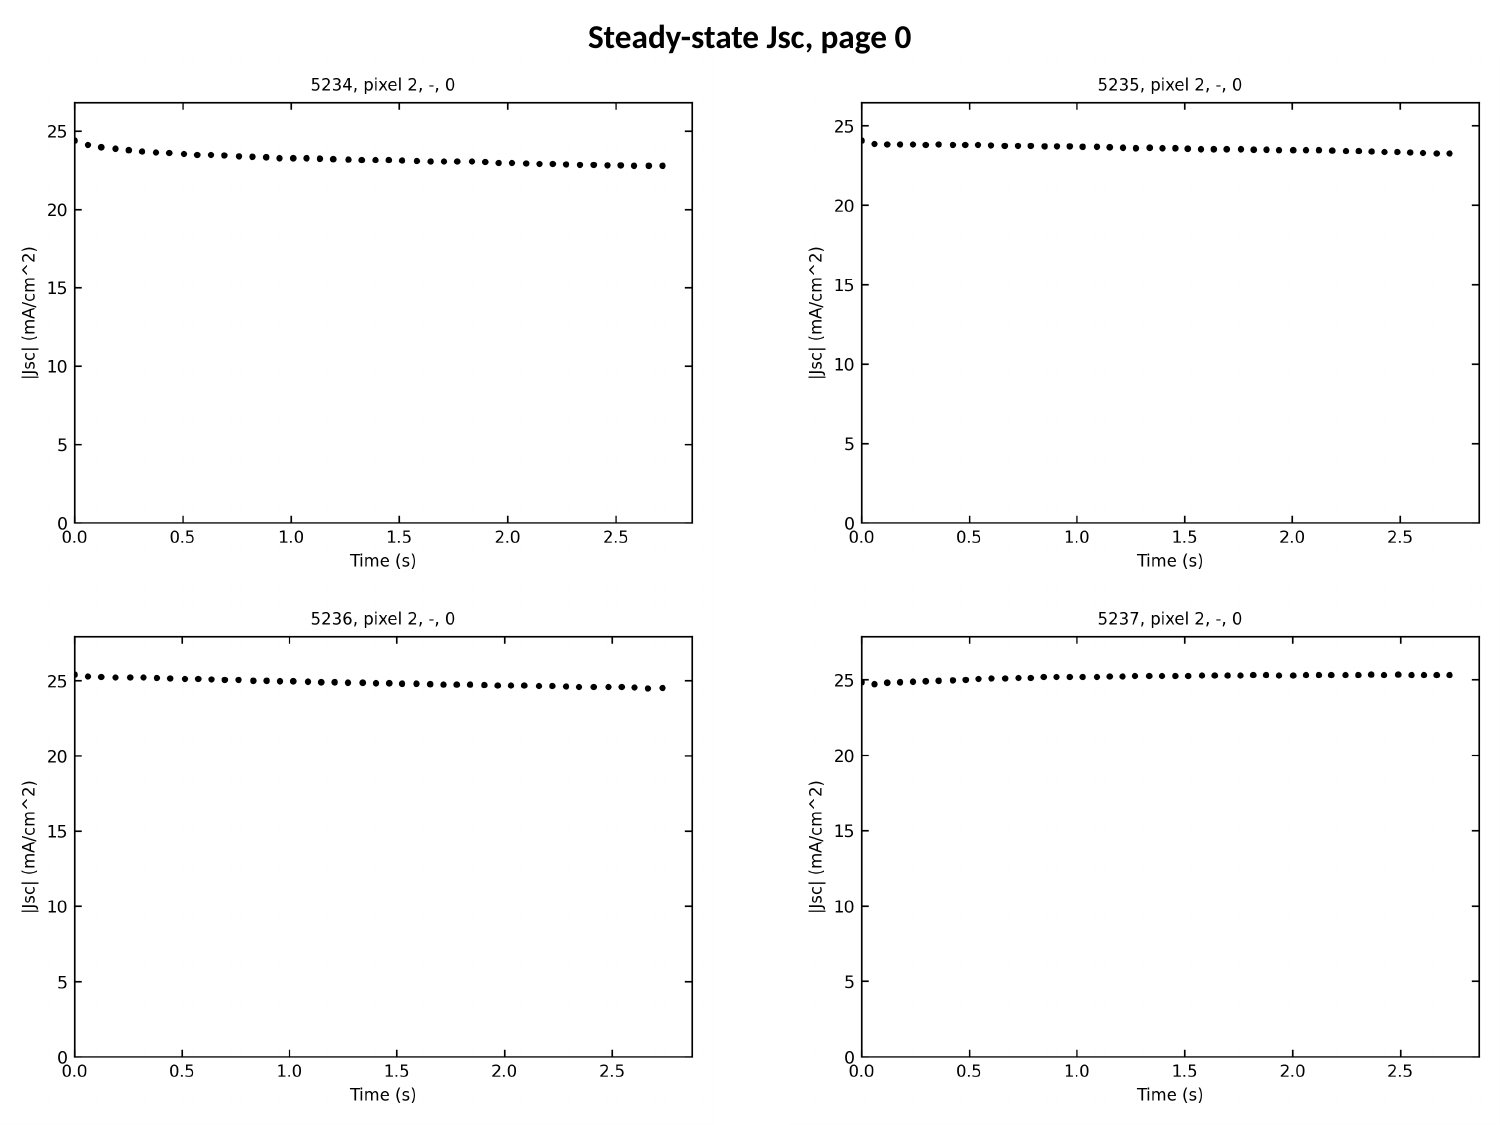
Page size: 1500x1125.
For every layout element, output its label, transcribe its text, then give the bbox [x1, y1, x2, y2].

picture [787, 56, 1500, 1125]
picture [0, 56, 713, 1125]
title Steady-state Jsc, page 0 [0, 0, 1500, 75]
